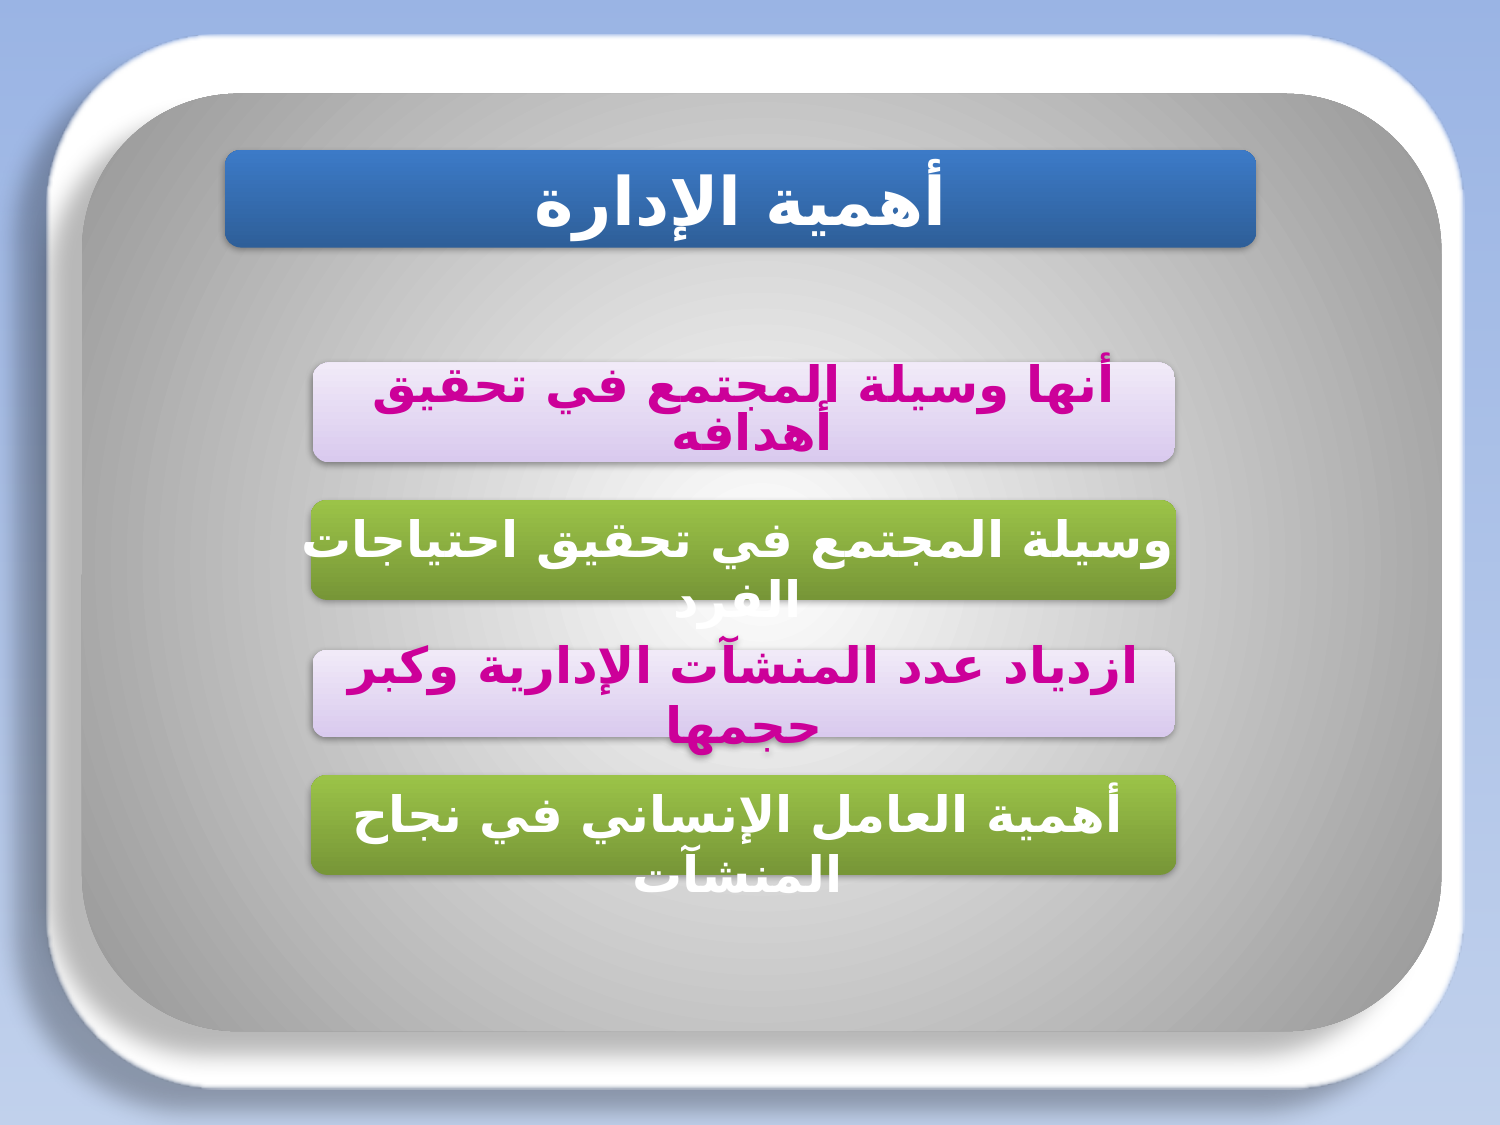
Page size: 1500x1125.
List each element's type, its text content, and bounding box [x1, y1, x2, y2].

text_box [49, 34, 1468, 1089]
text_box أهمية الإدارة [224, 149, 1257, 248]
text_box أنها وسيلة المجتمع في تحقيق أهدافه [311, 361, 1176, 464]
text_box [0, 0, 1500, 1125]
text_box ازدياد عدد المنشآت الإدارية وكبر حجمها [311, 649, 1176, 739]
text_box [237, 774, 1238, 876]
footer اعداد / أ. غادة الرشيد [512, 1042, 988, 1103]
text_box [79, 91, 1444, 1034]
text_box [237, 499, 1238, 601]
